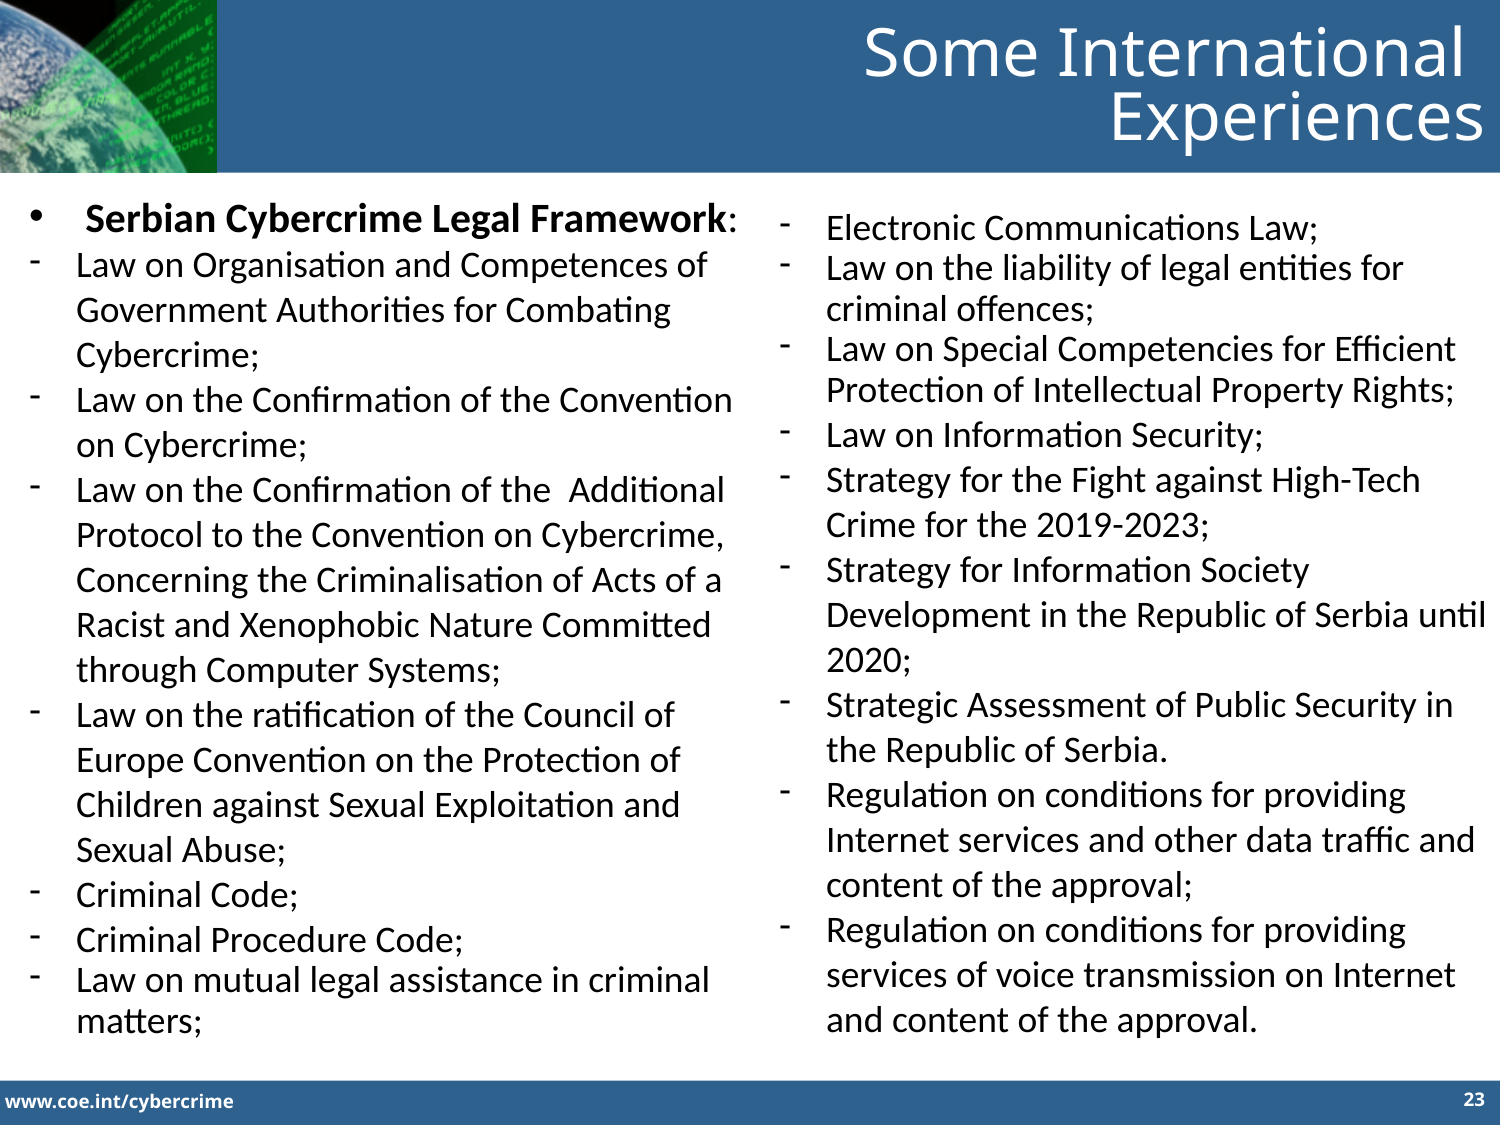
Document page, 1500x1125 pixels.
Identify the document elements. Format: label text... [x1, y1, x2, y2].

text_box Electronic Communications Law; Law on the liability of legal entities for criminal offences; Law on Special Competencies for Efficient Protection of Intellectual Property Rights; Law on Information Security; Strategy for the Fight against High-Tech Crime for the 2019-2023; Strategy for Information Society Development in the Republic of Serbia until 2020; Strategic Assessment of Public Security in the Republic of Serbia. Regulation on conditions for providing Internet services and other data traffic and content of the approval; Regulation on conditions for providing services of voice transmission on Internet and content of the approval. [764, 200, 1500, 1048]
text_box Some International Experiences [351, 13, 1500, 166]
picture [0, 1, 217, 173]
slide_number 23 [1149, 1079, 1500, 1125]
text_box Serbian Cybercrime Legal Framework: Law on Organisation and Competences of Government Authorities for Combating Cybercrime; Law on the Confirmation of the Convention on Cybercrime; Law on the Confirmation of the Additional Protocol to the Convention on Cybercrime, Concerning the Criminalisation of Acts of a Racist and Xenophobic Nature Committed through Computer Systems; Law on the ratification of the Council of Europe Convention on the Protection of Children against Sexual Exploitation and Sexual Abuse; Criminal Code; Criminal Procedure Code; Law on mutual legal assistance in criminal matters; [14, 182, 765, 1049]
